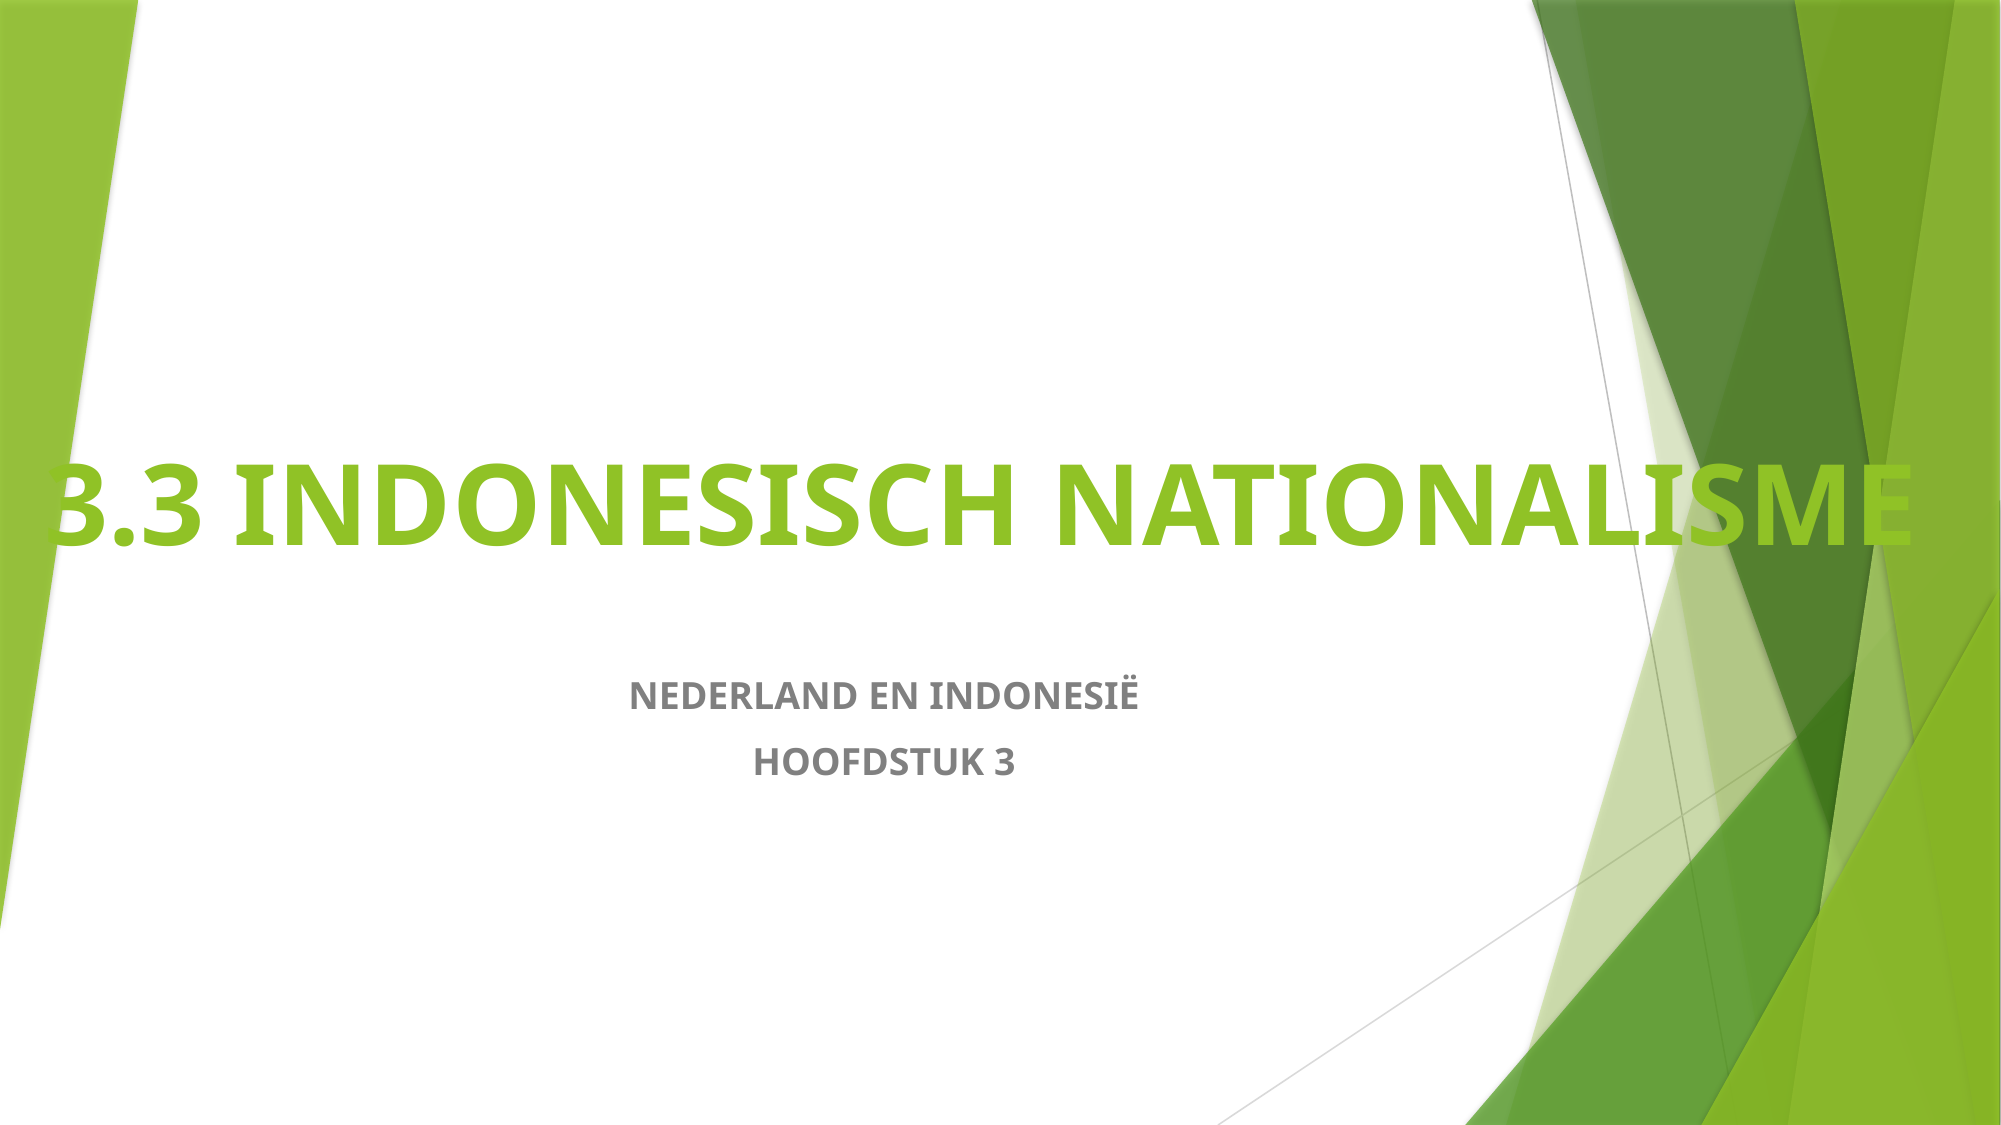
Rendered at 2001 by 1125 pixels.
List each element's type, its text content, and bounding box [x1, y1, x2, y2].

title 3.3 INDONESISCH NATIONALISME [0, 184, 2000, 576]
subtitle NEDERLAND EN INDONESIË HOOFDSTUK 3 [247, 664, 1522, 845]
